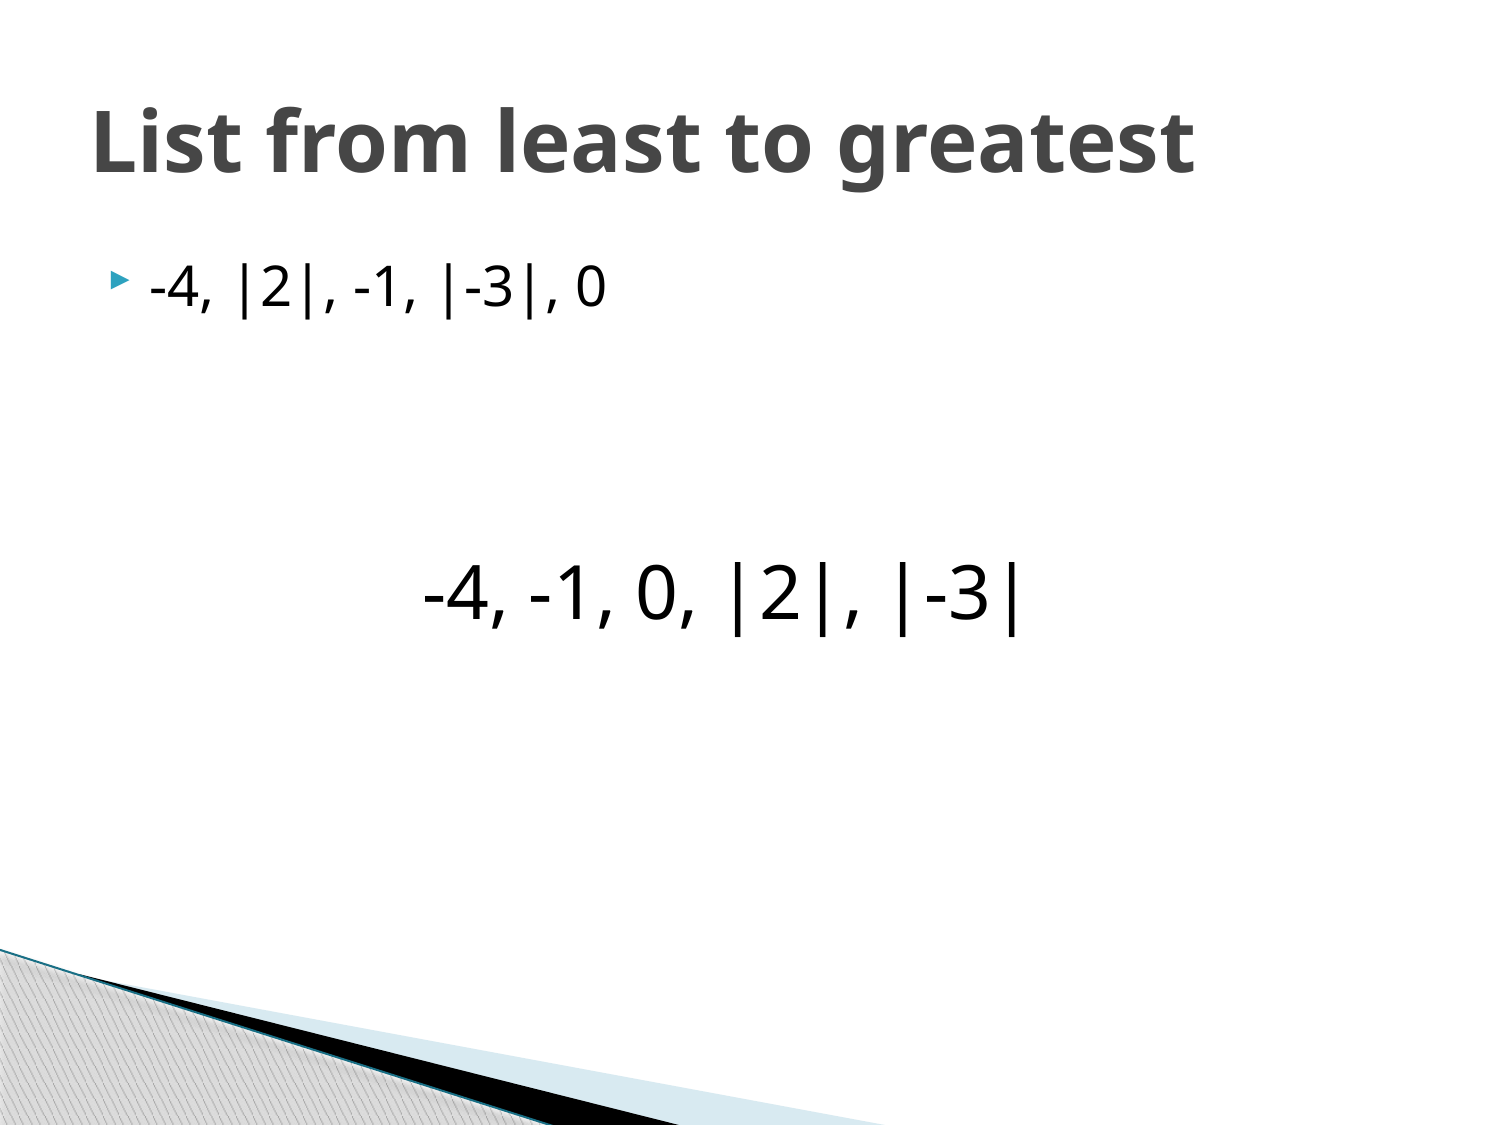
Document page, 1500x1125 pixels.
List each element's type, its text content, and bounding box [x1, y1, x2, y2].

title List from least to greatest [75, 45, 1425, 233]
list -4, |2|, -1, |-3|, 0 [75, 243, 1425, 986]
text_box -4, -1, 0, |2|, |-3| [407, 537, 1049, 643]
